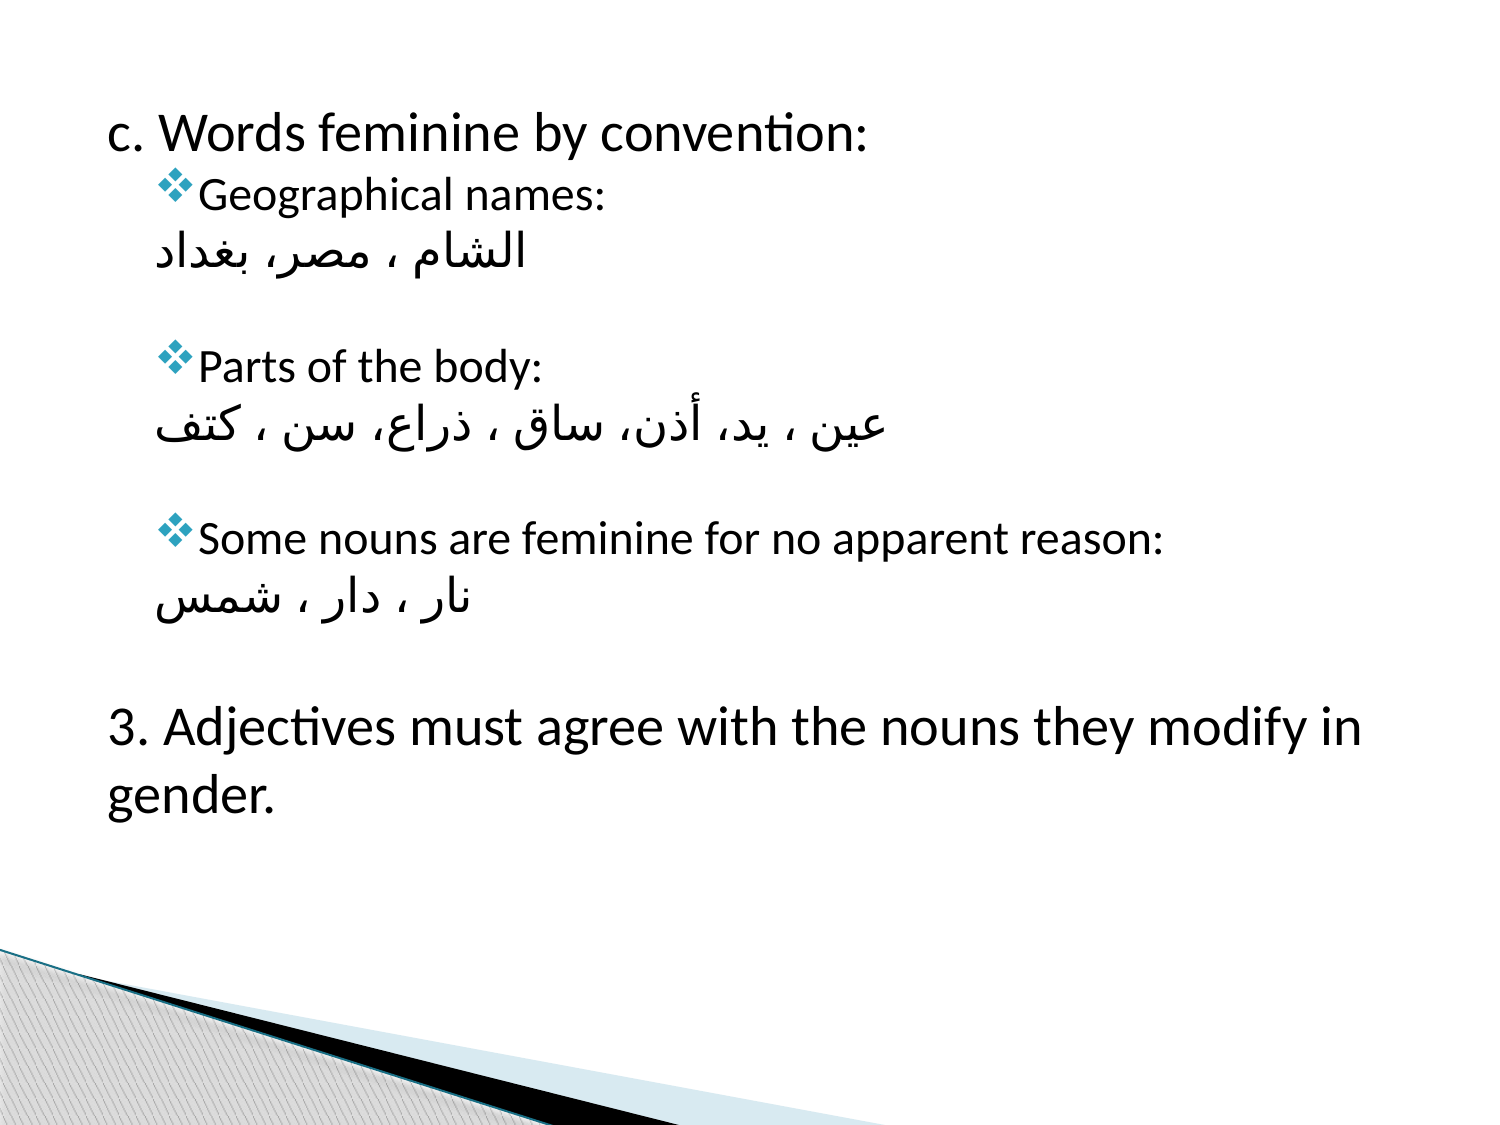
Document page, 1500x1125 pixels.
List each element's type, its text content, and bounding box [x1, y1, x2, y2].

list c. Words feminine by convention: Geographical names: الشام ، مصر، بغداد Parts of the body: عين ، يد، أذن، ساق ، ذراع، سن ، كتف Some nouns are feminine for no apparent reason: نار ، دار ، شمس 3. Adjectives must agree with the nouns they modify in gender. [75, 87, 1425, 986]
